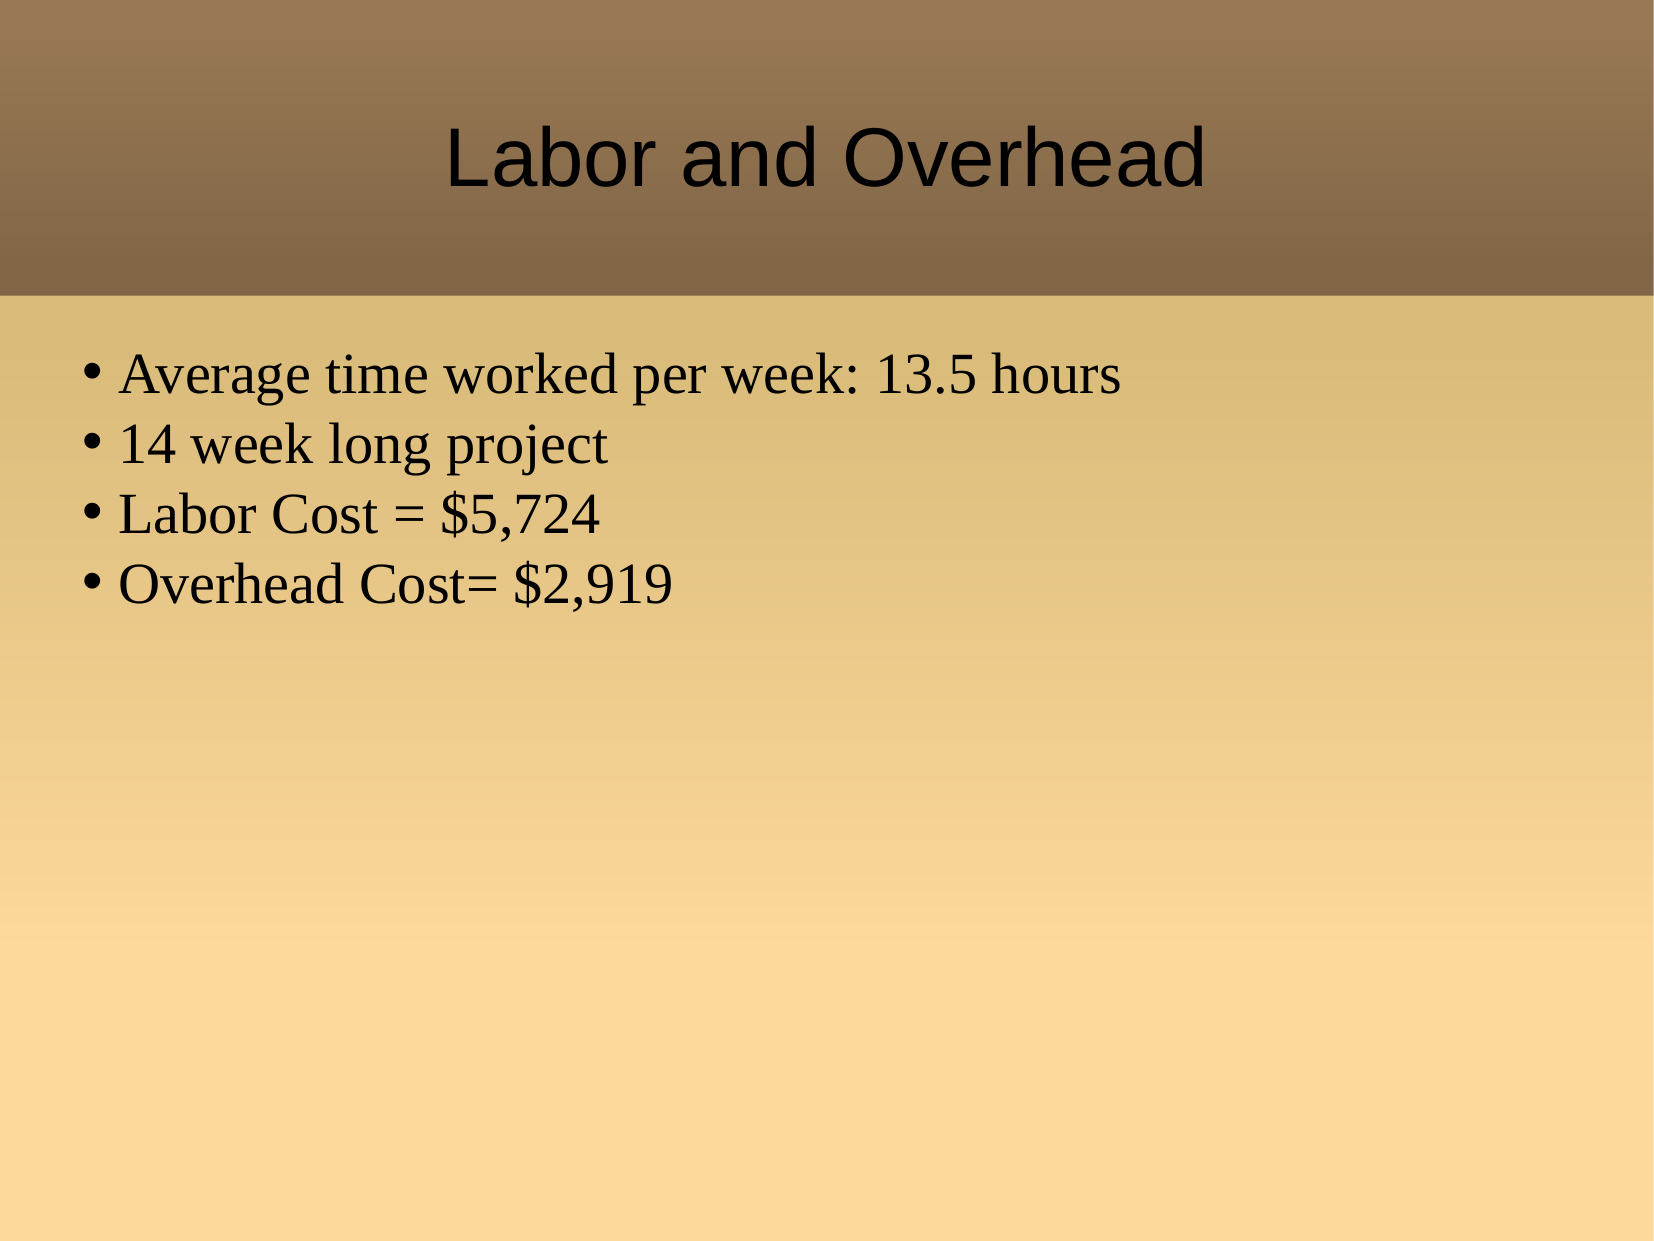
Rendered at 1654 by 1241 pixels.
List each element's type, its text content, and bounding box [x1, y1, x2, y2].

text_box Average time worked per week: 13.5 hours 14 week long project Labor Cost = $5,724 Overhead Cost= $2,919 [82, 290, 1571, 1094]
picture [0, 0, 1654, 1241]
text_box Labor and Overhead [82, 56, 1571, 249]
